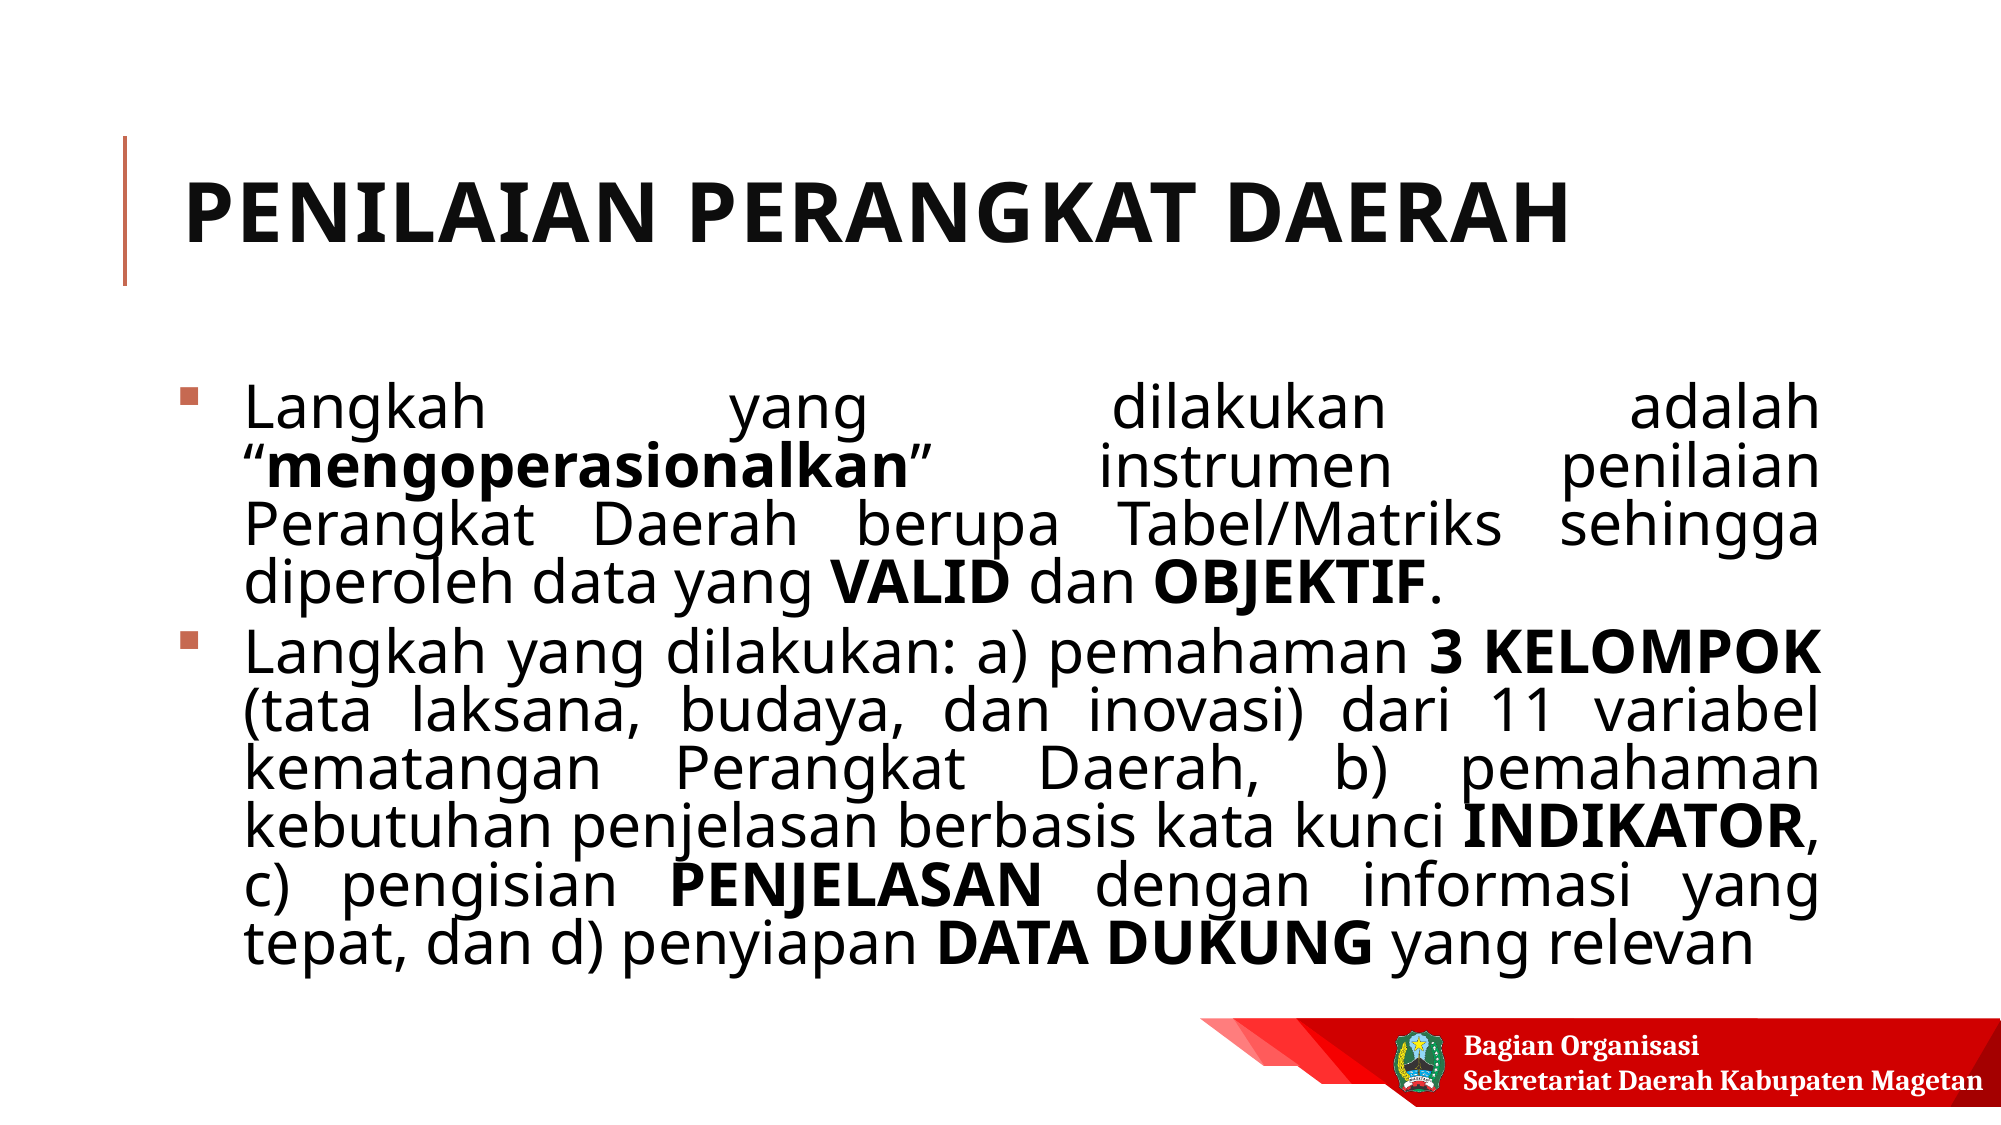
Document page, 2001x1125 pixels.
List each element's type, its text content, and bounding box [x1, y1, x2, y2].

list Langkah yang dilakukan adalah “mengoperasionalkan” instrumen penilaian Perangkat Daerah berupa Tabel/Matriks sehingga diperoleh data yang VALID dan OBJEKTIF. Langkah yang dilakukan: a) pemahaman 3 KELOMPOK (tata laksana, budaya, dan inovasi) dari 11 variabel kematangan Perangkat Daerah, b) pemahaman kebutuhan penjelasan berbasis kata kunci INDIKATOR, c) pengisian PENJELASAN dengan informasi yang tepat, dan d) penyiapan DATA DUKUNG yang relevan [168, 375, 1830, 1035]
picture [1368, 1023, 1470, 1099]
title PENILAIAN perangKAT daERAH [168, 96, 1763, 342]
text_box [1199, 1015, 2000, 1108]
